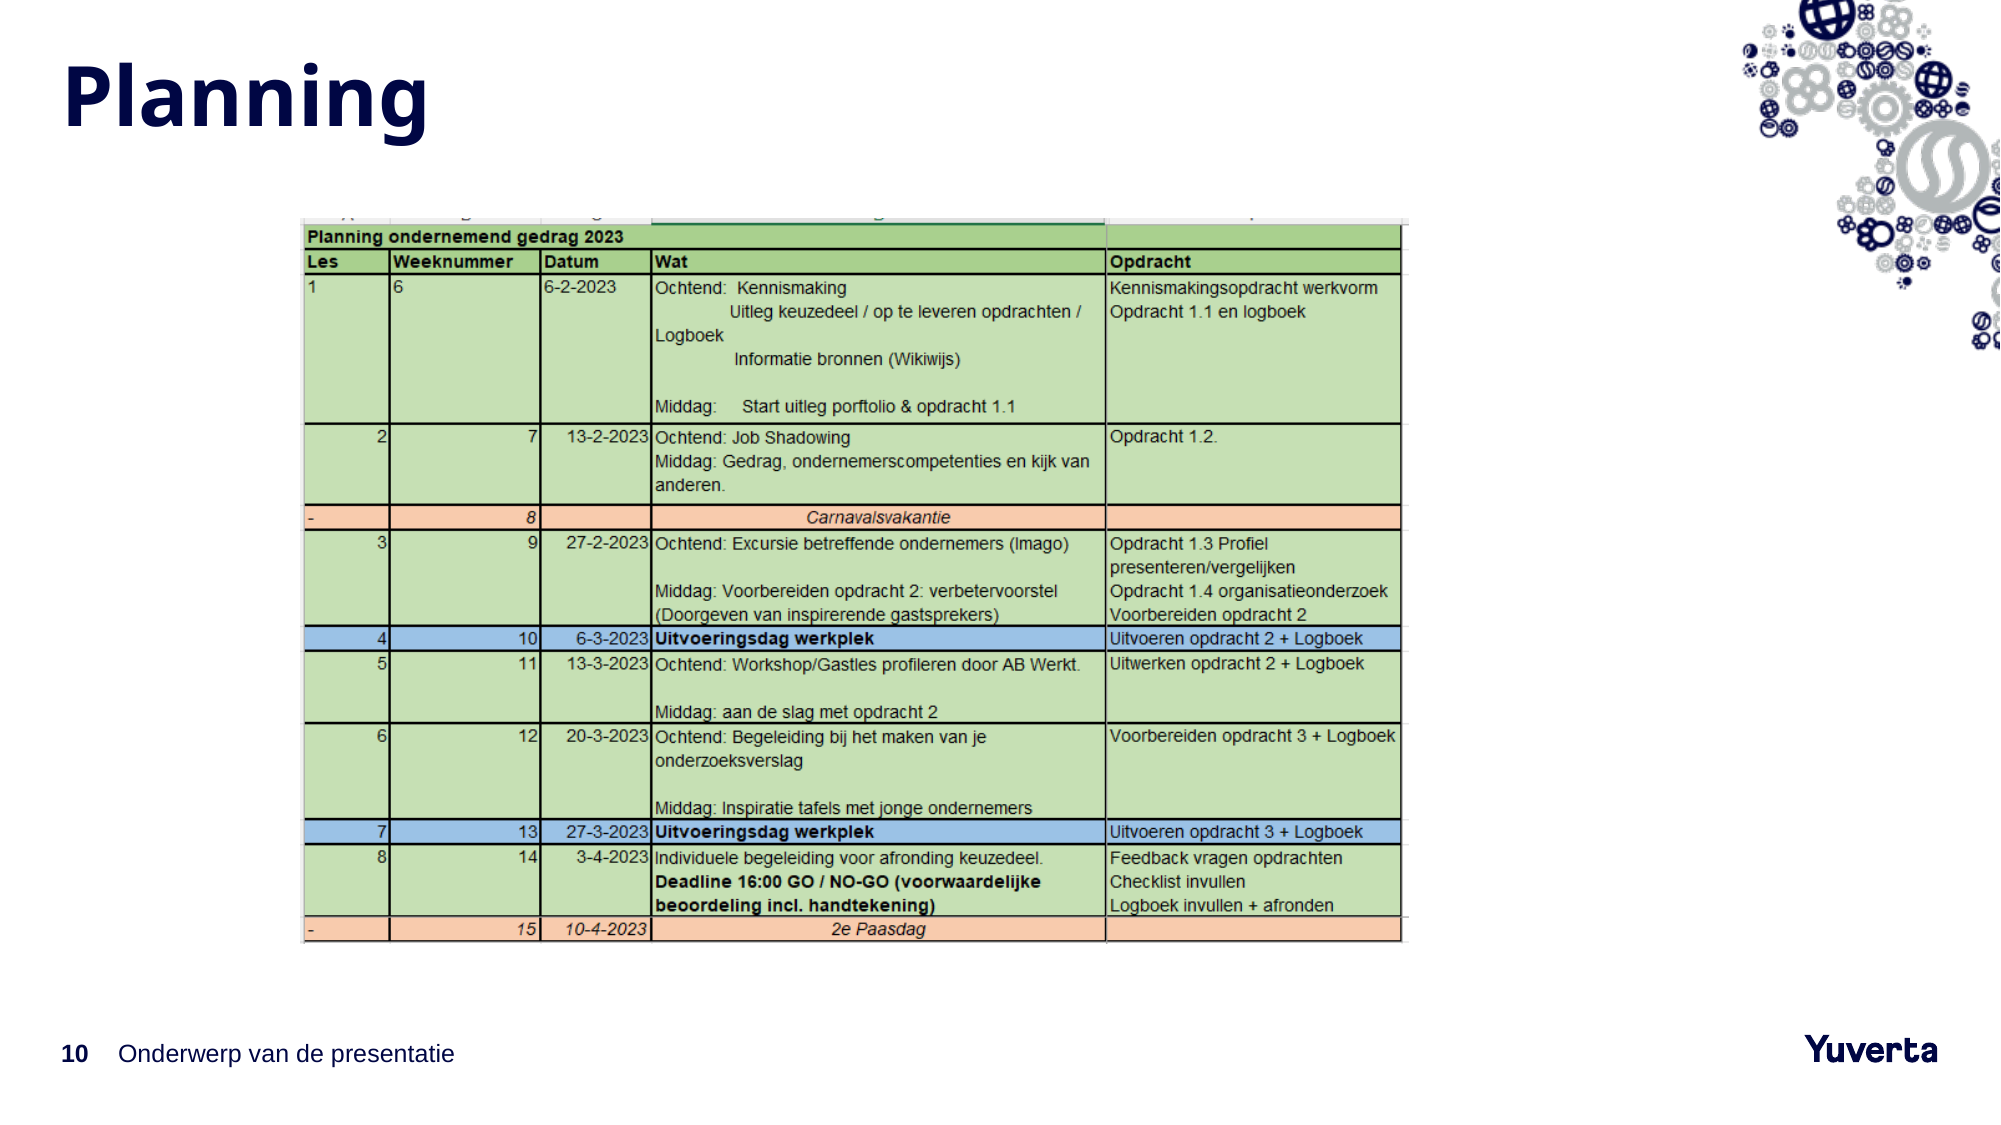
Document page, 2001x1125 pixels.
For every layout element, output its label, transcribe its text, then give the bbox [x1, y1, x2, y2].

footer Onderwerp van de presentatie [118, 1037, 987, 1073]
slide_number 10 [60, 1037, 113, 1073]
picture [0, 0, 2000, 1125]
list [300, 218, 1409, 944]
title Planning [60, 48, 1720, 239]
